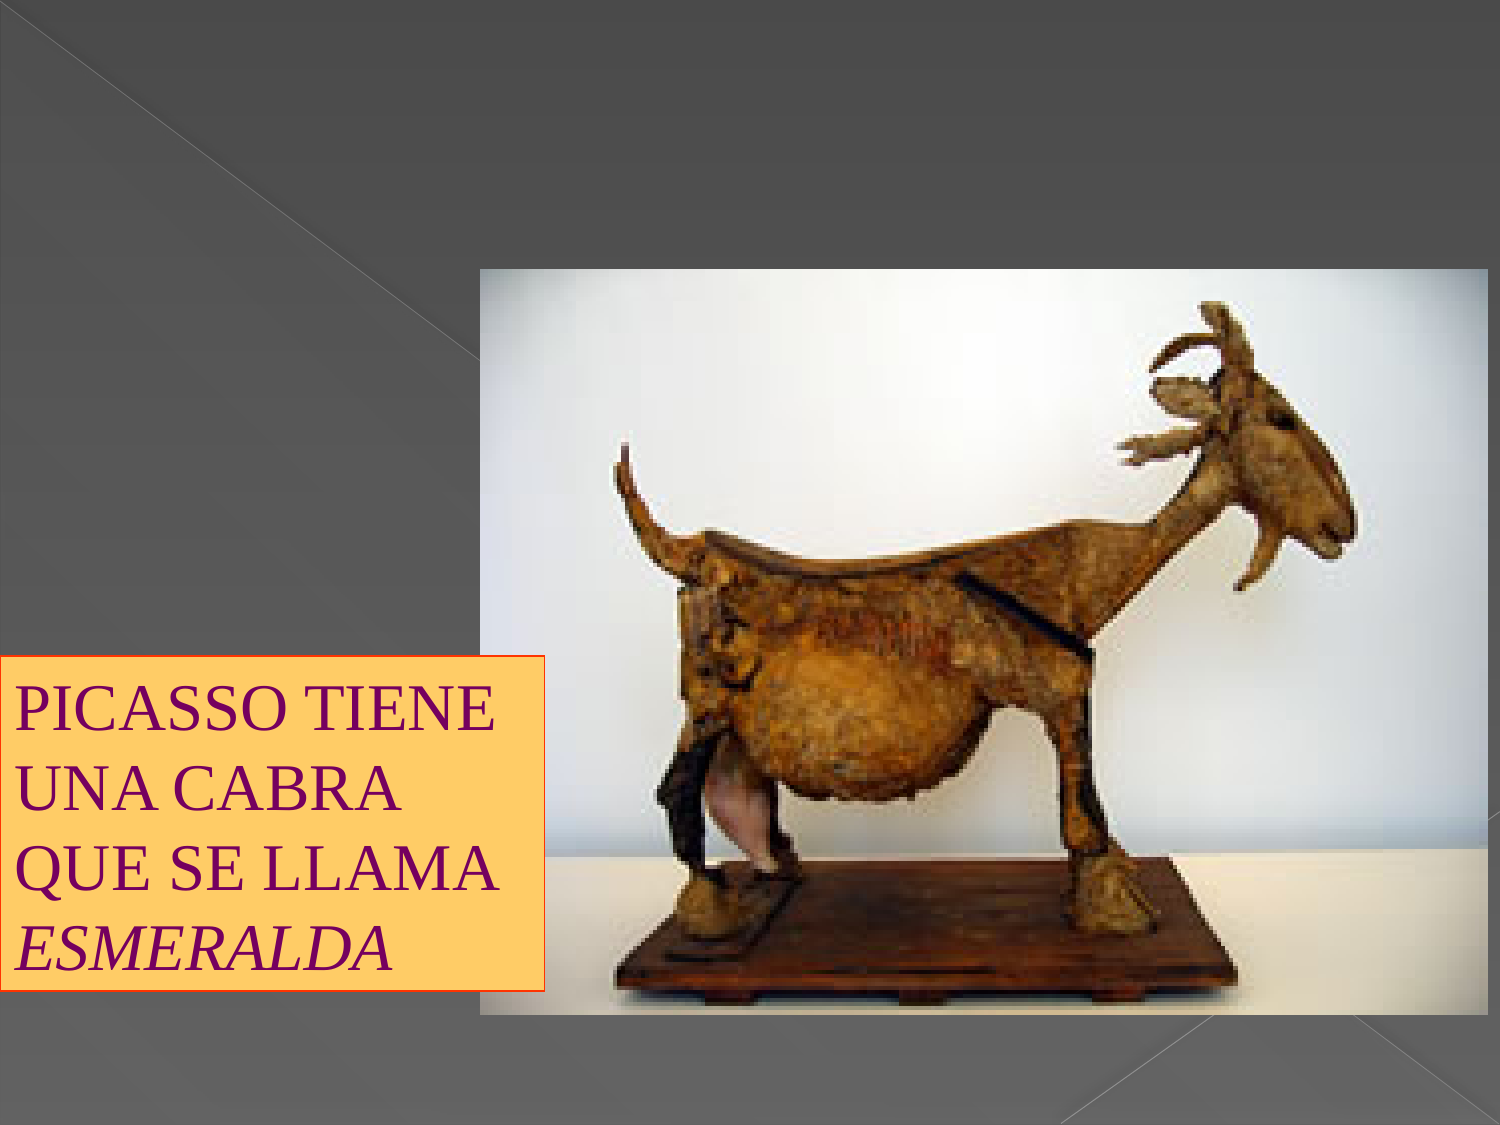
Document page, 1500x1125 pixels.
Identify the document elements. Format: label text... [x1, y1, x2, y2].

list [480, 269, 1489, 1016]
text_box PICASSO TIENE UNA CABRA QUE SE LLAMA ESMERALDA [0, 656, 470, 991]
